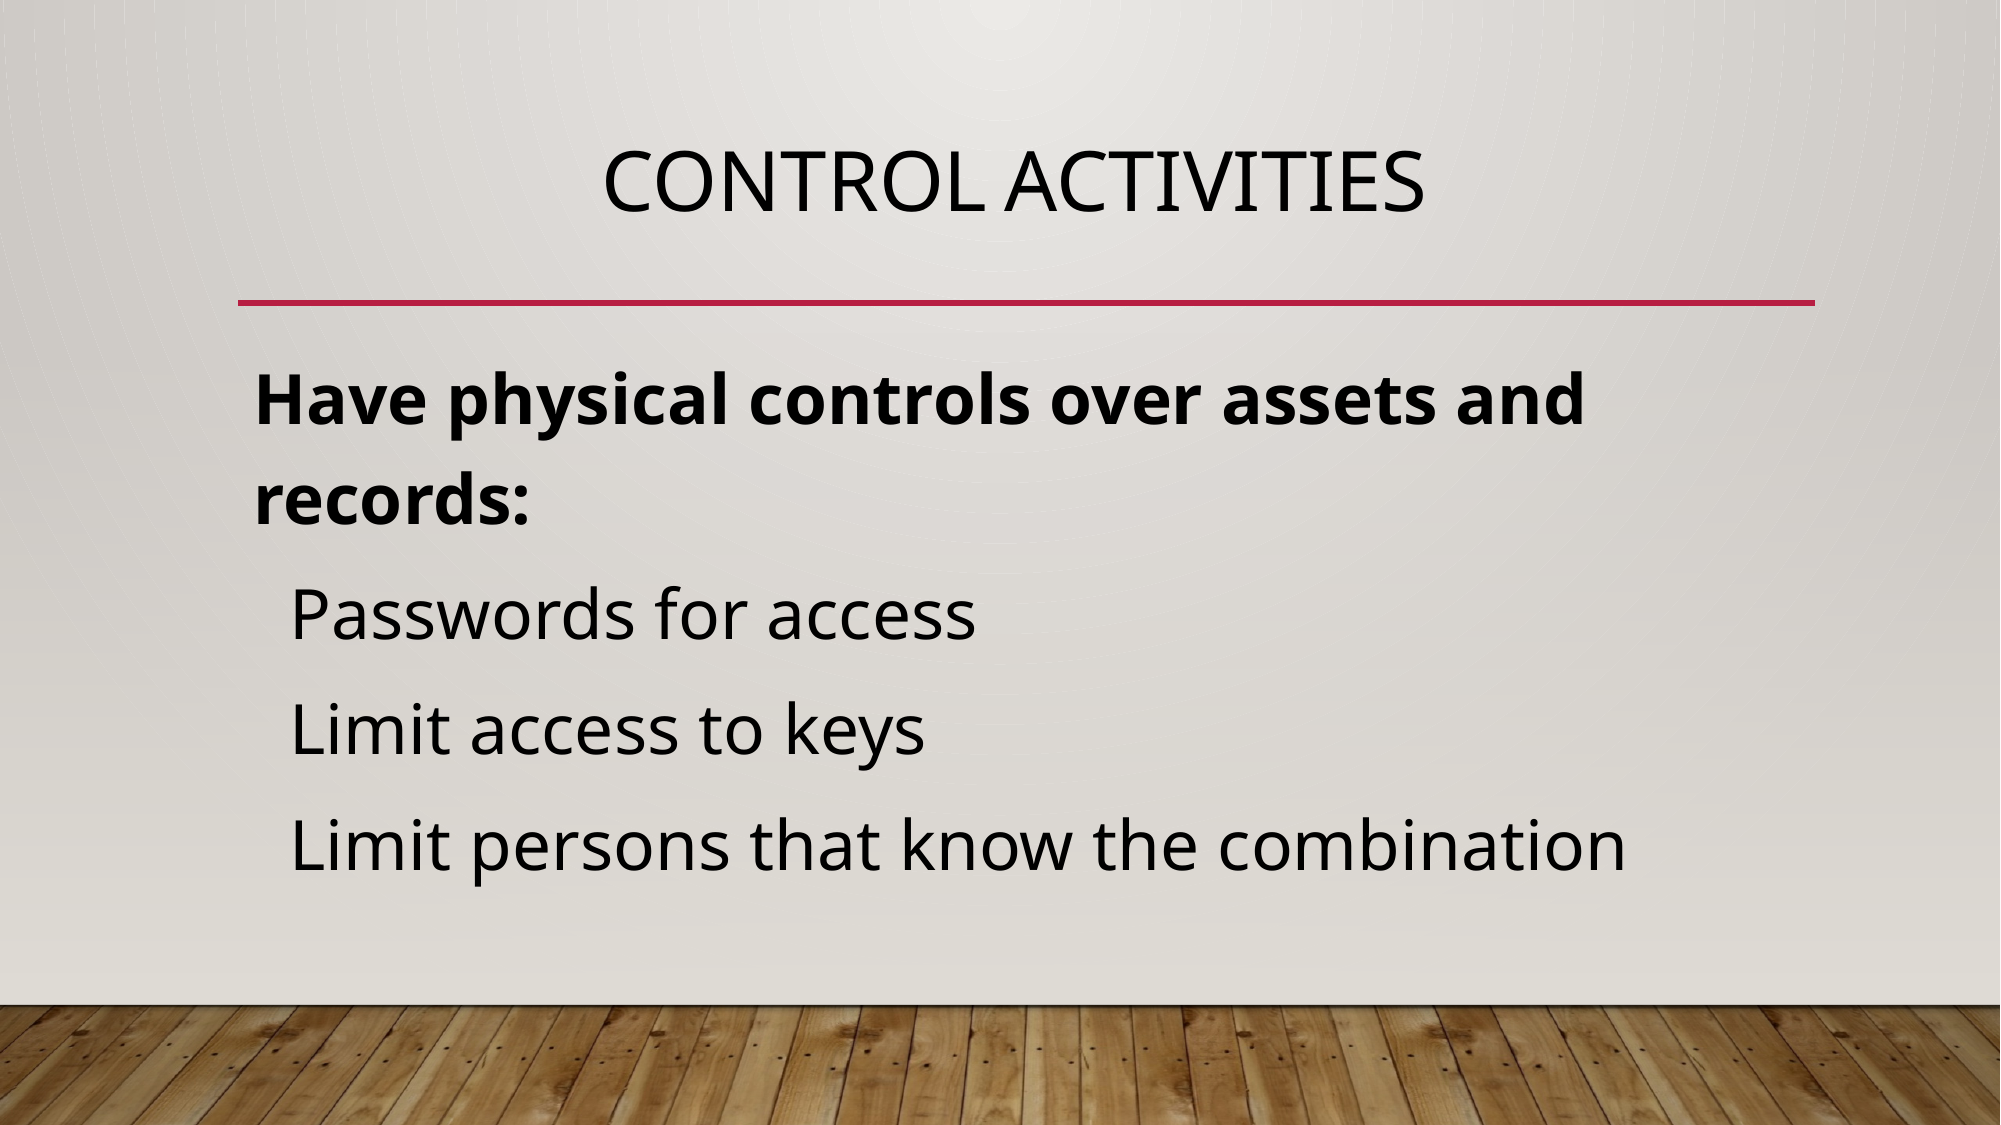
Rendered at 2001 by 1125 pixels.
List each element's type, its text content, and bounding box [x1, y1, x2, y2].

title Control Activities [238, 131, 1814, 305]
picture [0, 1005, 2000, 1125]
list Have physical controls over assets and records: Passwords for access Limit access to keys Limit persons that know the combination [238, 330, 1814, 897]
